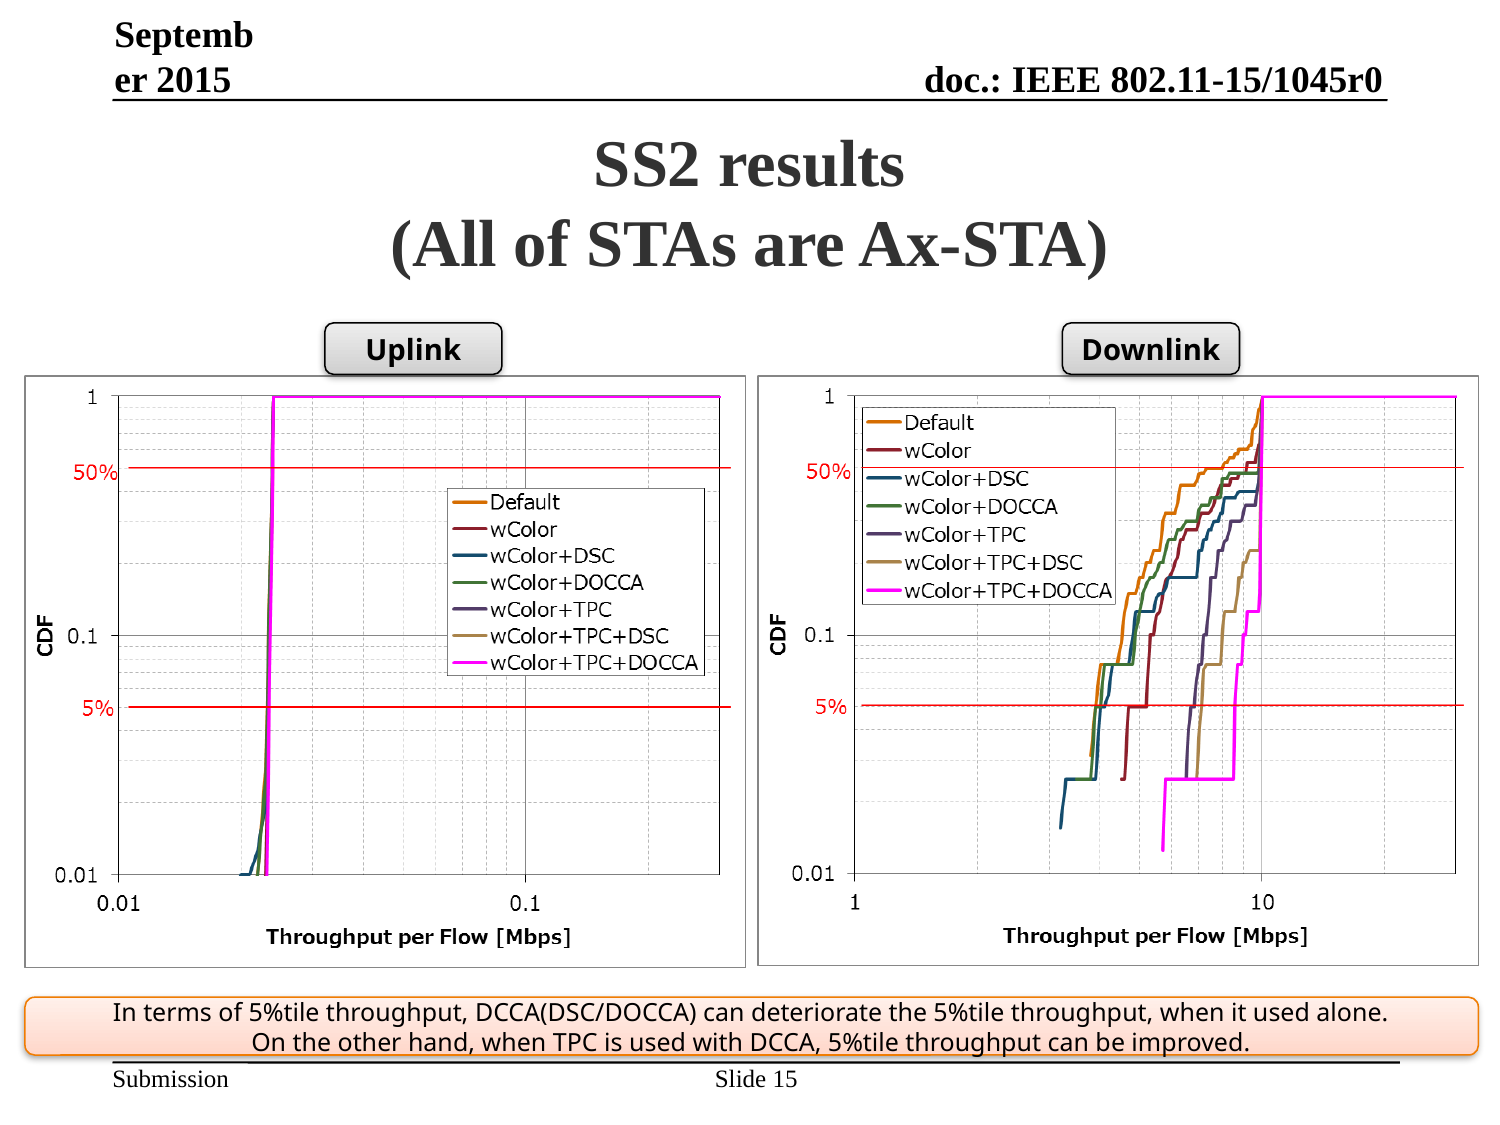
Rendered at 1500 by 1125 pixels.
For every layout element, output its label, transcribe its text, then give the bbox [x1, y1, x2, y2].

picture [757, 374, 1479, 966]
title SS2 results (All of STAs are Ax-STA) [112, 112, 1388, 288]
picture [24, 375, 747, 968]
slide_number Slide 15 [712, 1063, 800, 1093]
text_box Uplink [324, 322, 503, 374]
text_box In terms of 5%tile throughput, DCCA(DSC/DOCCA) can deteriorate the 5%tile throughput, when it used alone. On the other hand, when TPC is used with DCCA, 5%tile throughput can be improved. [24, 996, 1480, 1056]
text_box Downlink [1061, 322, 1241, 373]
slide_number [114, 54, 270, 101]
